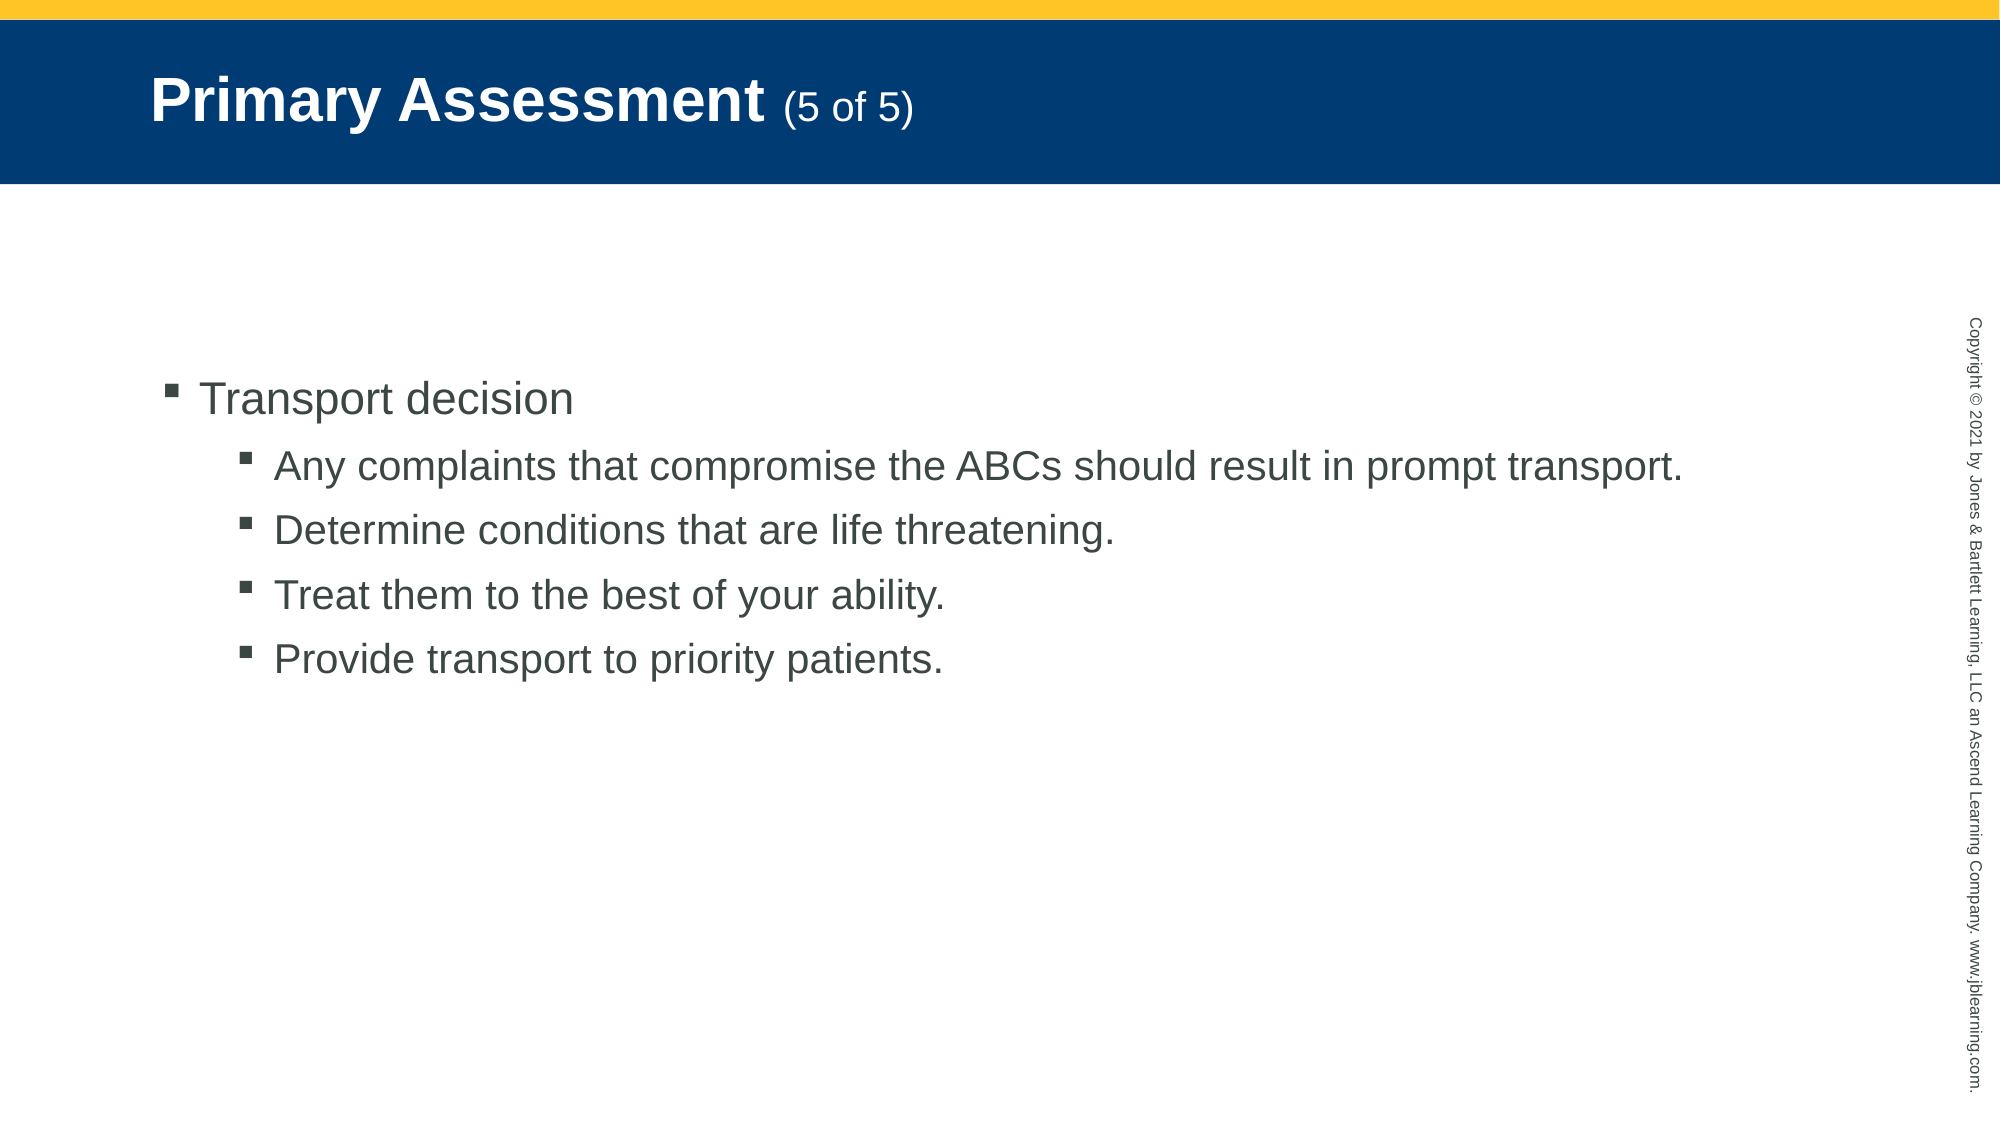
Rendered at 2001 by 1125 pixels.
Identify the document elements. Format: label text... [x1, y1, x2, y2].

title Primary Assessment (5 of 5) [0, 19, 2000, 185]
list Transport decision Any complaints that compromise the ABCs should result in prompt transport. Determine conditions that are life threatening. Treat them to the best of your ability. Provide transport to priority patients. [146, 361, 1859, 1016]
